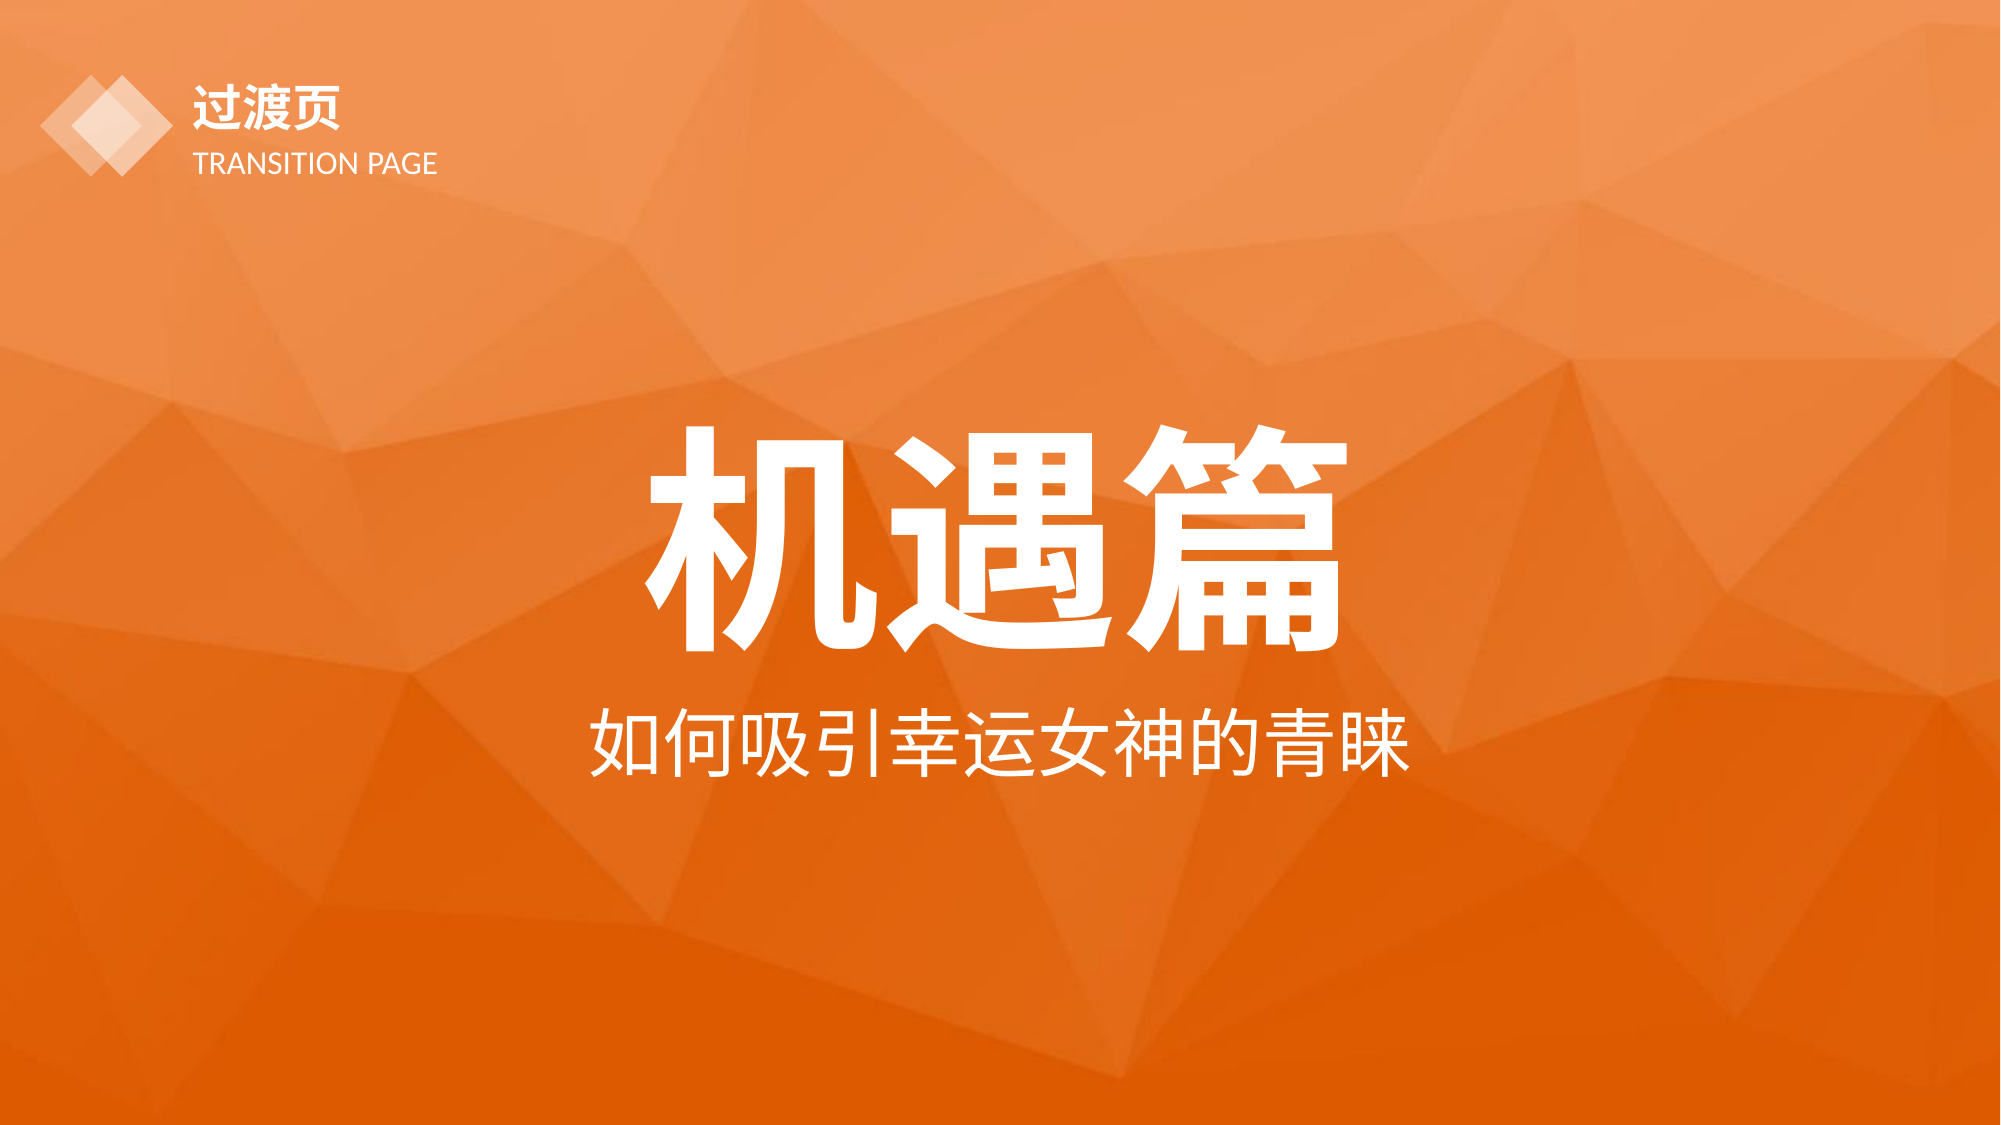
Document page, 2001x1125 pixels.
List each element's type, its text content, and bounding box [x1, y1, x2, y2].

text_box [39, 74, 174, 177]
text_box 机遇篇 如何吸引幸运女神的青睐 [154, 326, 1846, 794]
picture [0, 0, 2001, 1125]
text_box 过渡页 TRANSITION PAGE [177, 61, 507, 189]
